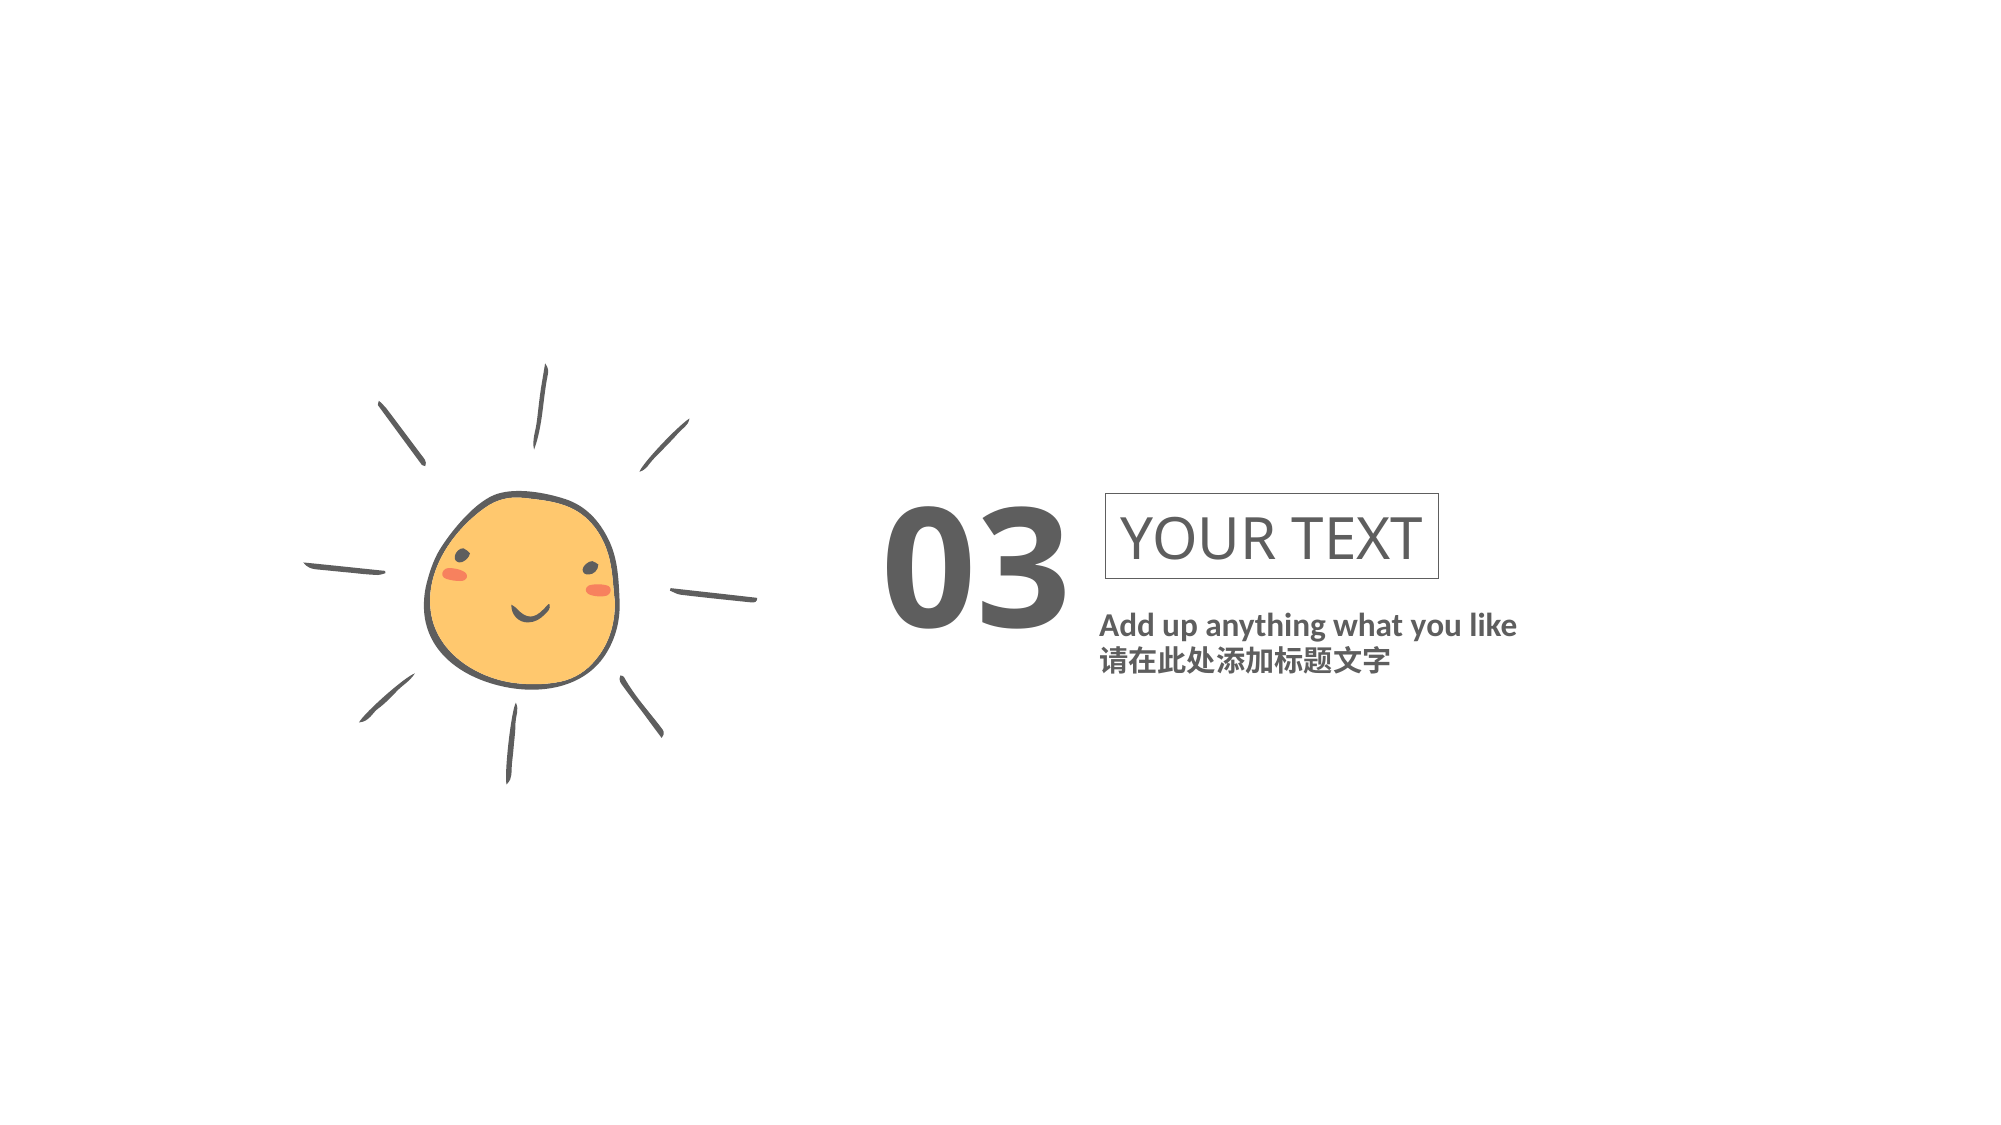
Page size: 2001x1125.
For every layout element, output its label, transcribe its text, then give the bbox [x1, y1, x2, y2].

text_box Add up anything what you like 请在此处添加标题文字 [1084, 595, 1553, 685]
text_box YOUR TEXT [1105, 493, 1439, 579]
text_box 03 [866, 453, 1088, 669]
picture [303, 363, 758, 785]
